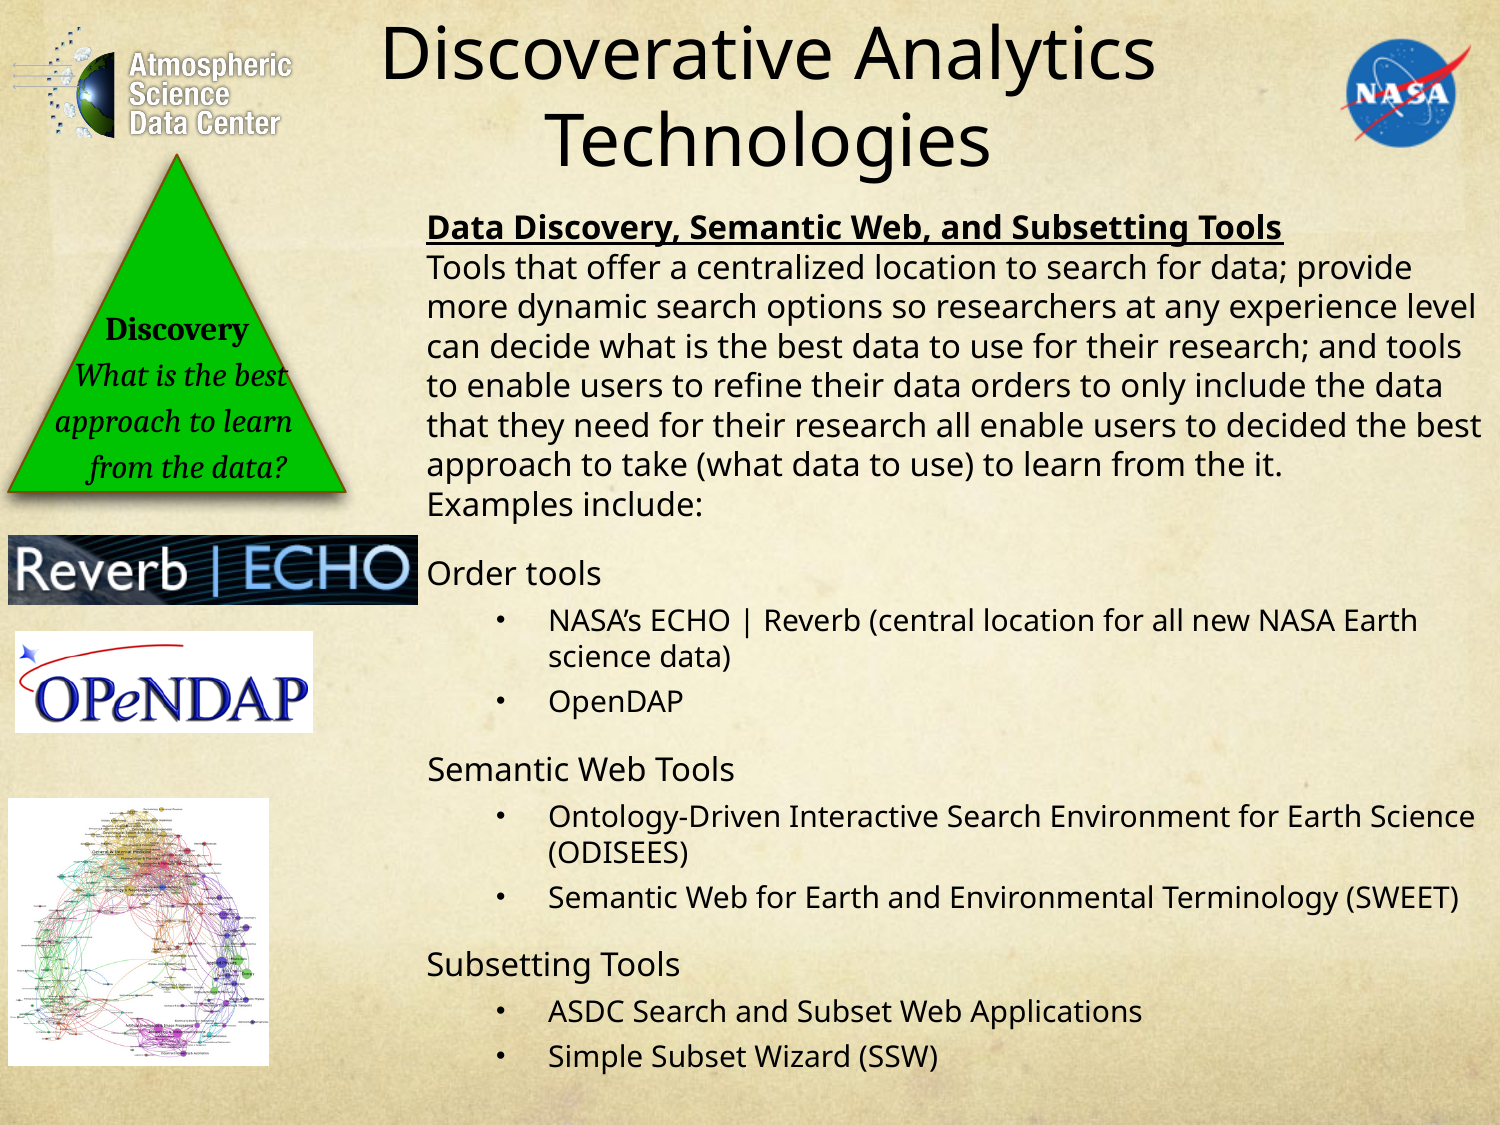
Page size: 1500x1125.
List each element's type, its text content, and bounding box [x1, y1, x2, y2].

text_box [339, 476, 347, 494]
title Discoverative Analytics Technologies [312, 37, 1225, 150]
list Data Discovery, Semantic Web, and Subsetting Tools Tools that offer a centralized location to search for data; provide more dynamic search options so researchers at any experience level can decide what is the best data to use for their research; and tools to enable users to refine their data orders to only include the data that they need for their research all enable users to decided the best approach to take (what data to use) to learn from the it. Examples include: Order tools NASA’s ECHO | Reverb (central location for all new NASA Earth science data) OpenDAP Semantic Web Tools Ontology-Driven Interactive Search Environment for Earth Science (ODISEES) Semantic Web for Earth and Environmental Terminology (SWEET) Subsetting Tools ASDC Search and Subset Web Applications Simple Subset Wizard (SSW) [411, 199, 1500, 1095]
picture [0, 0, 1500, 1125]
text_box Discovery What is the best approach to learn from the data? [17, 294, 339, 527]
text_box [106, 153, 248, 294]
text_box [7, 472, 17, 494]
